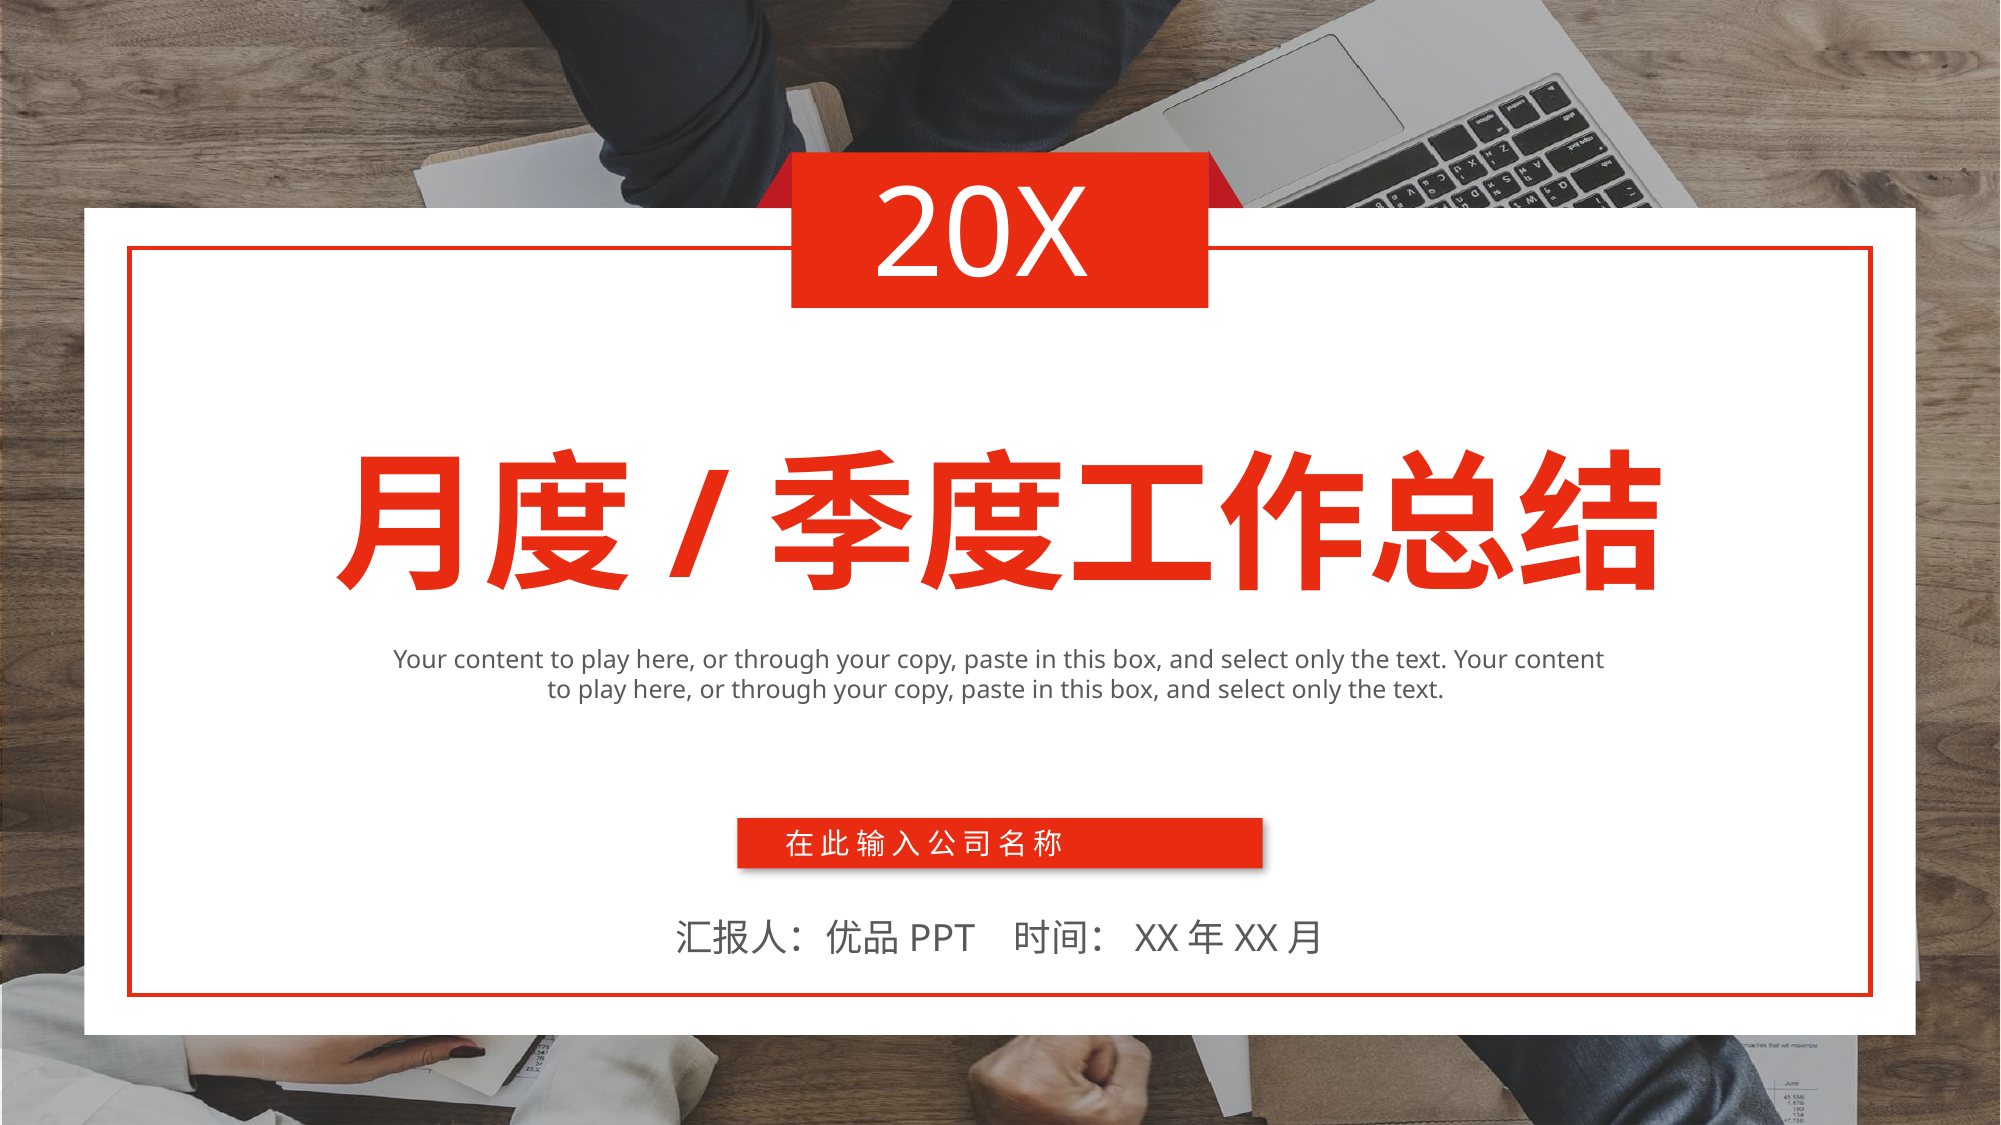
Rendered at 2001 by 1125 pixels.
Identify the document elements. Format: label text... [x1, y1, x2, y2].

text_box [129, 247, 1871, 420]
text_box 月度/季度工作总结 [129, 420, 1871, 616]
text_box Your content to play here, or through your copy, paste in this box, and select only the text. Your content to play here, or through your copy, paste in this box, and select only the text. [377, 636, 1623, 712]
text_box [2, 0, 2000, 1125]
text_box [737, 817, 1263, 869]
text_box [756, 144, 1244, 311]
text_box [129, 616, 1871, 996]
text_box 汇报人：优品PPT 时间：XX年XX月 [660, 906, 1340, 967]
text_box [83, 207, 1917, 1036]
